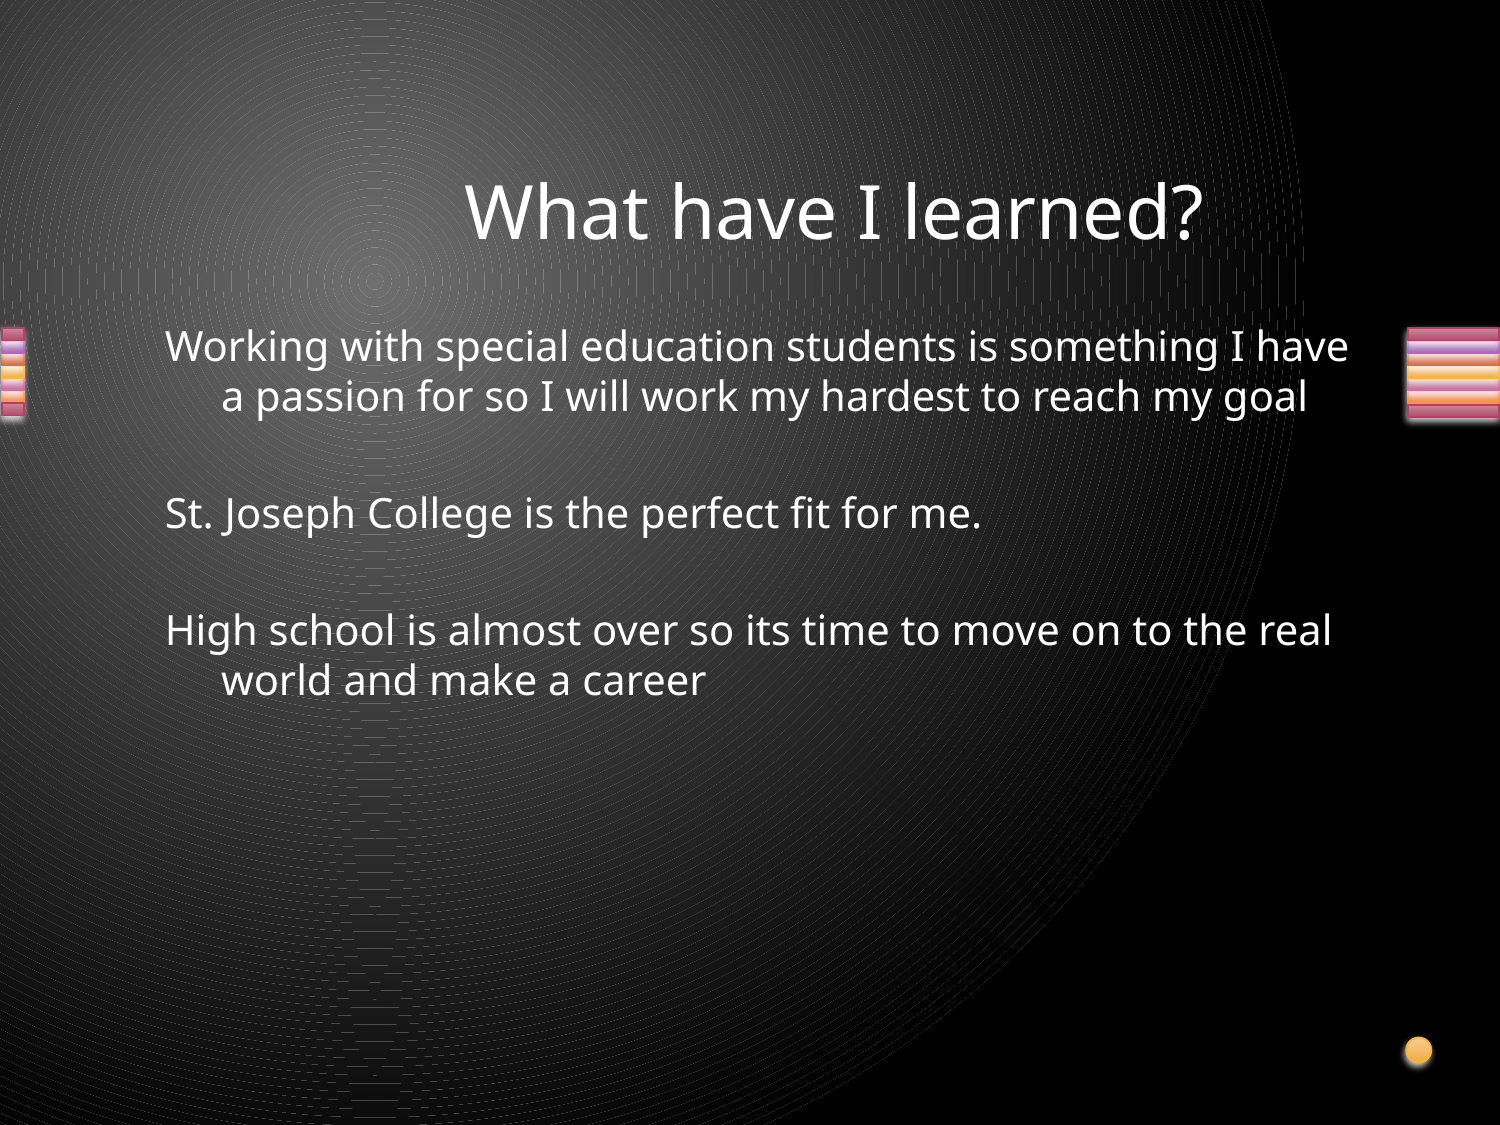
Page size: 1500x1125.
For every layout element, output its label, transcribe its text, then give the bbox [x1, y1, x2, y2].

list Working with special education students is something I have a passion for so I will work my hardest to reach my goal St. Joseph College is the perfect fit for me. High school is almost over so its time to move on to the real world and make a career [150, 312, 1375, 1005]
title What have I learned? [150, 75, 1413, 263]
